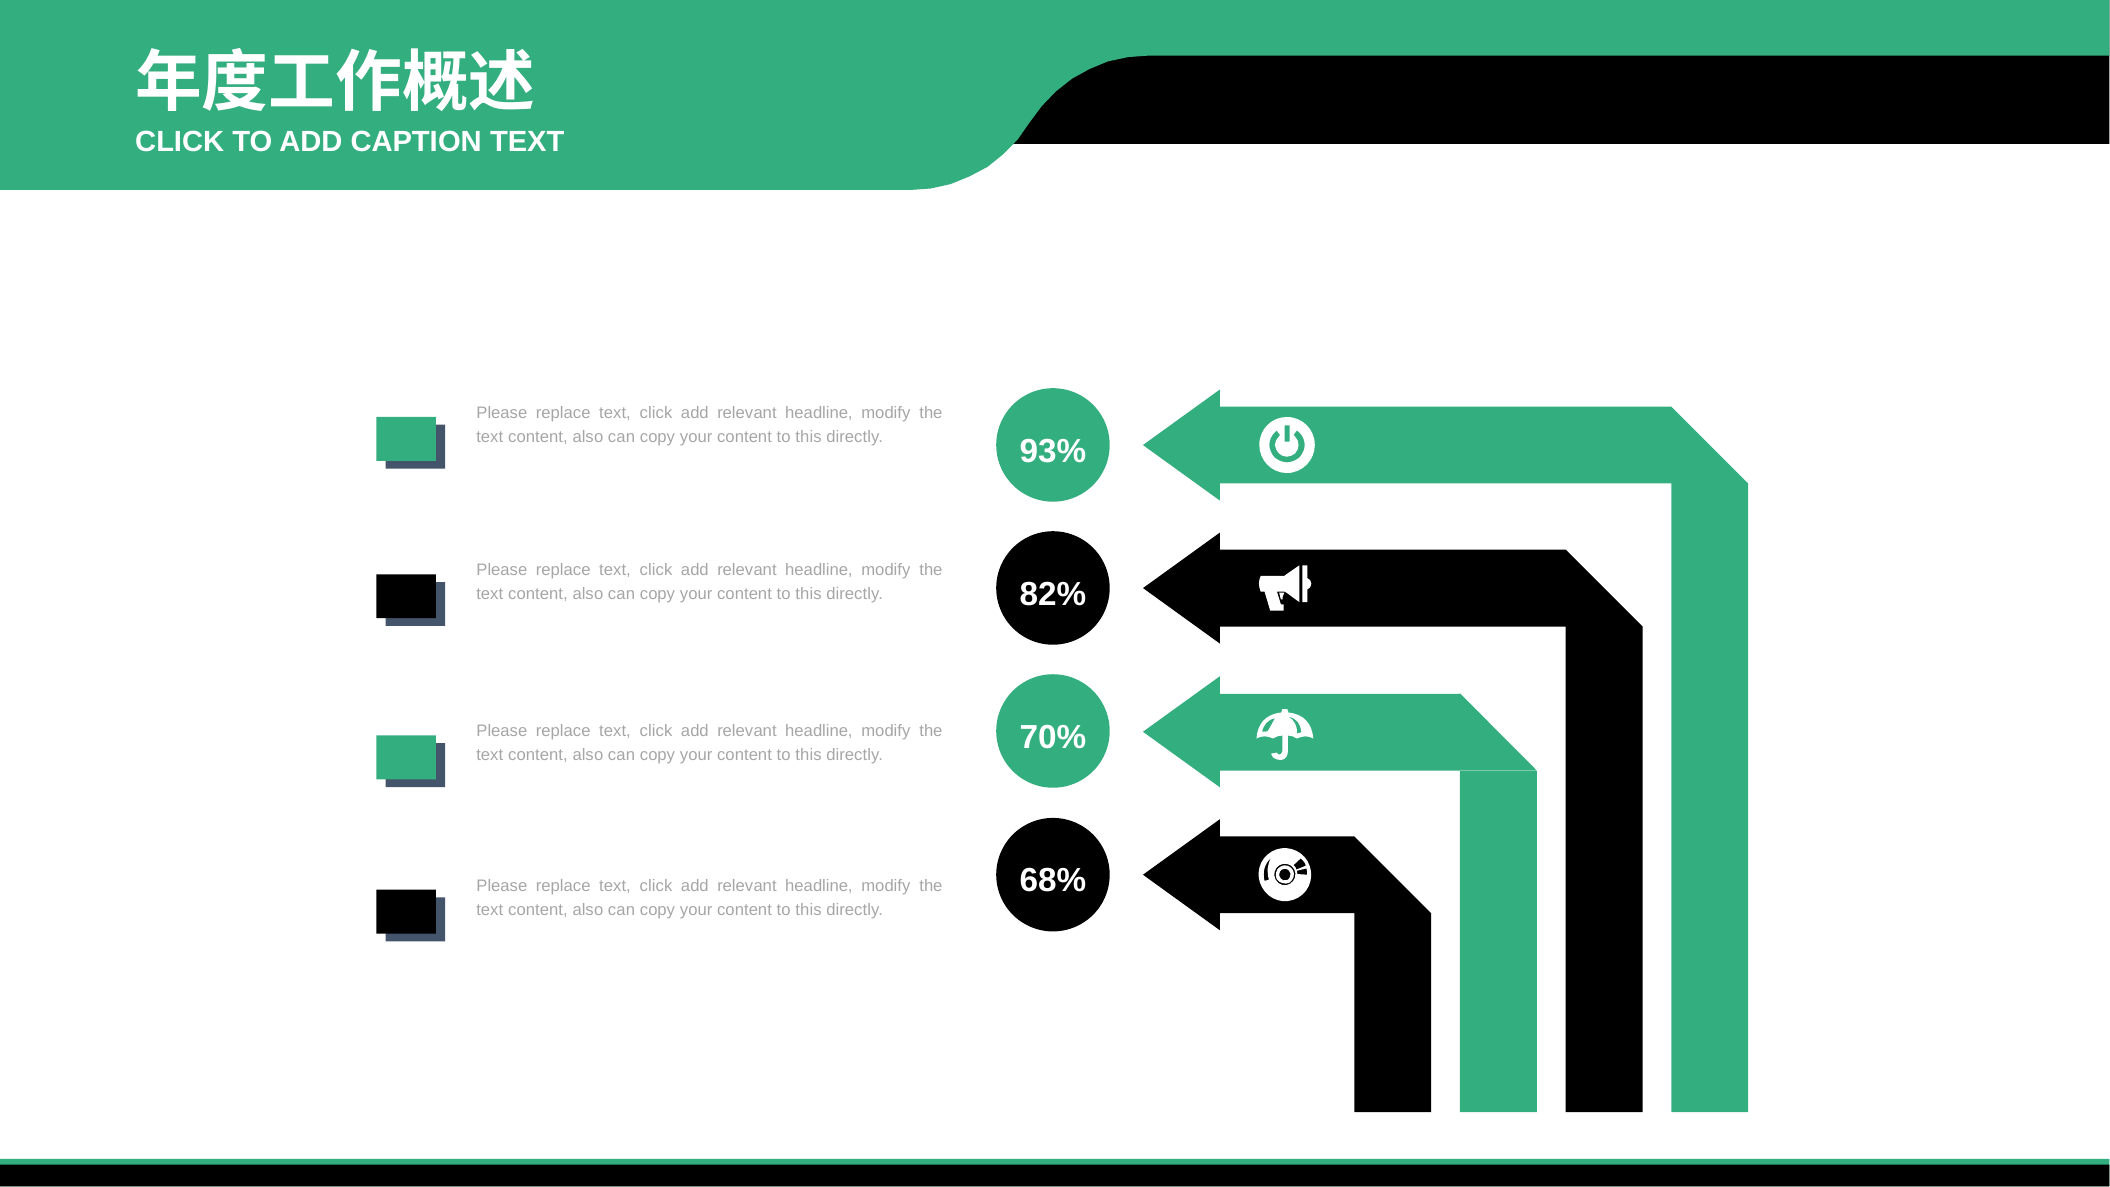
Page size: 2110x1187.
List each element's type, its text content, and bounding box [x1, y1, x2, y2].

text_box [376, 889, 446, 942]
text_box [376, 735, 446, 788]
text_box Please replace text, click add relevant headline, modify the text content, also can copy your content to this directly. [461, 708, 959, 772]
text_box Please replace text, click add relevant headline, modify the text content, also can copy your content to this directly. [461, 863, 959, 926]
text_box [996, 674, 1110, 788]
text_box CLICK TO ADD CAPTION TEXT [135, 122, 596, 158]
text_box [1142, 819, 1432, 1112]
text_box 年度工作概述 [135, 38, 596, 119]
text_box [376, 416, 446, 469]
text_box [376, 574, 446, 626]
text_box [996, 388, 1110, 502]
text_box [996, 531, 1110, 645]
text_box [996, 817, 1110, 932]
text_box Please replace text, click add relevant headline, modify the text content, also can copy your content to this directly. [461, 390, 959, 453]
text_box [1142, 389, 1749, 1112]
text_box Please replace text, click add relevant headline, modify the text content, also can copy your content to this directly. [461, 547, 959, 611]
